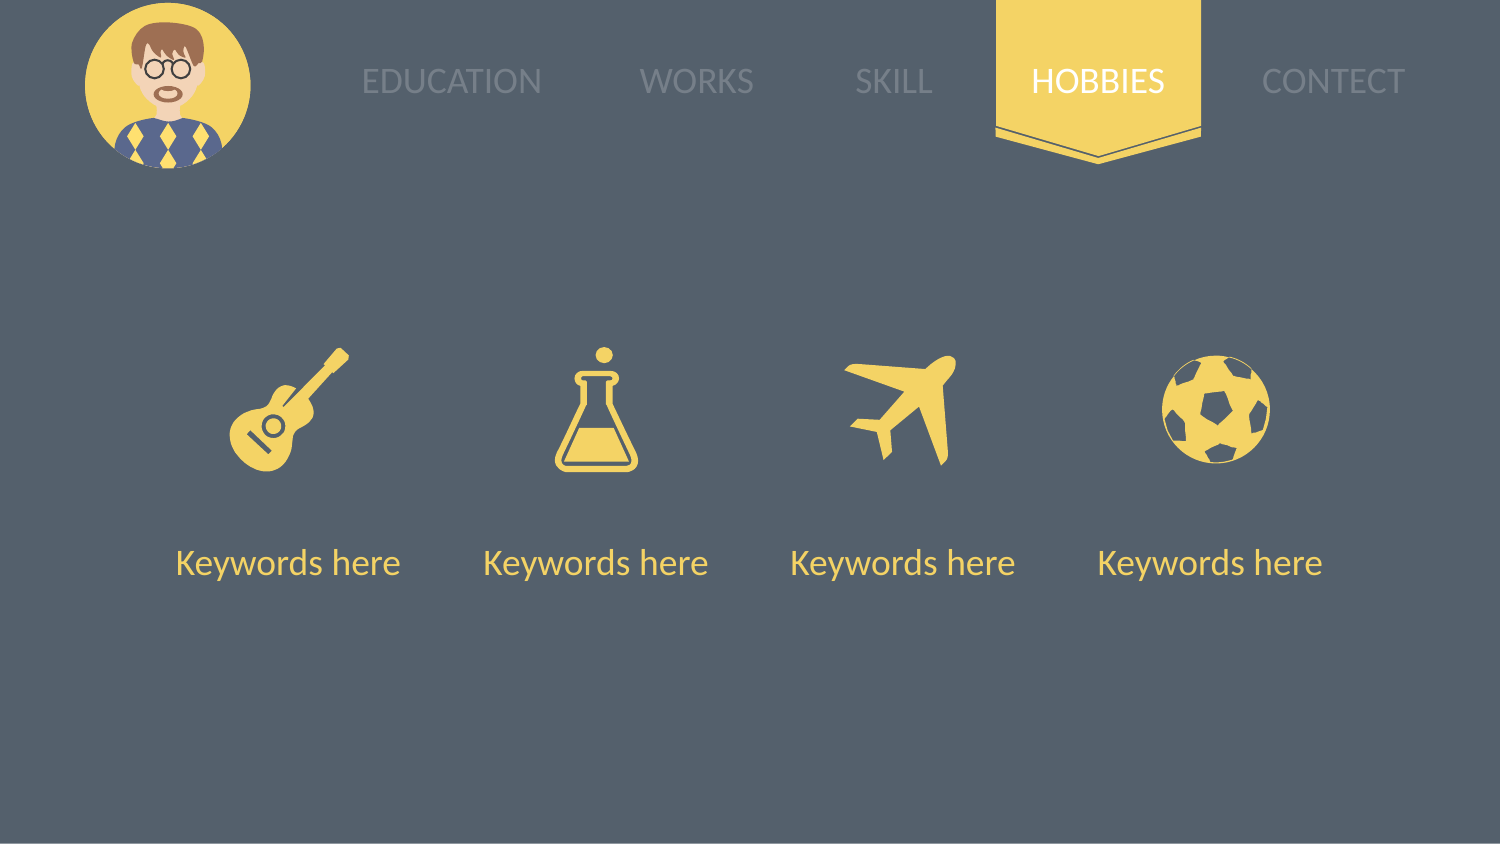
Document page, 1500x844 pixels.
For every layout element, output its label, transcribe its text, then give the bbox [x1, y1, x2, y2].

text_box [1162, 355, 1270, 464]
text_box HOBBIES [1014, 48, 1183, 115]
text_box [994, 0, 1203, 166]
text_box [229, 347, 349, 472]
text_box Keywords here [1071, 530, 1350, 612]
text_box Keywords here [149, 530, 429, 612]
text_box Keywords here [764, 530, 1043, 612]
text_box [844, 355, 956, 466]
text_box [554, 347, 639, 473]
text_box Keywords here [456, 530, 736, 612]
